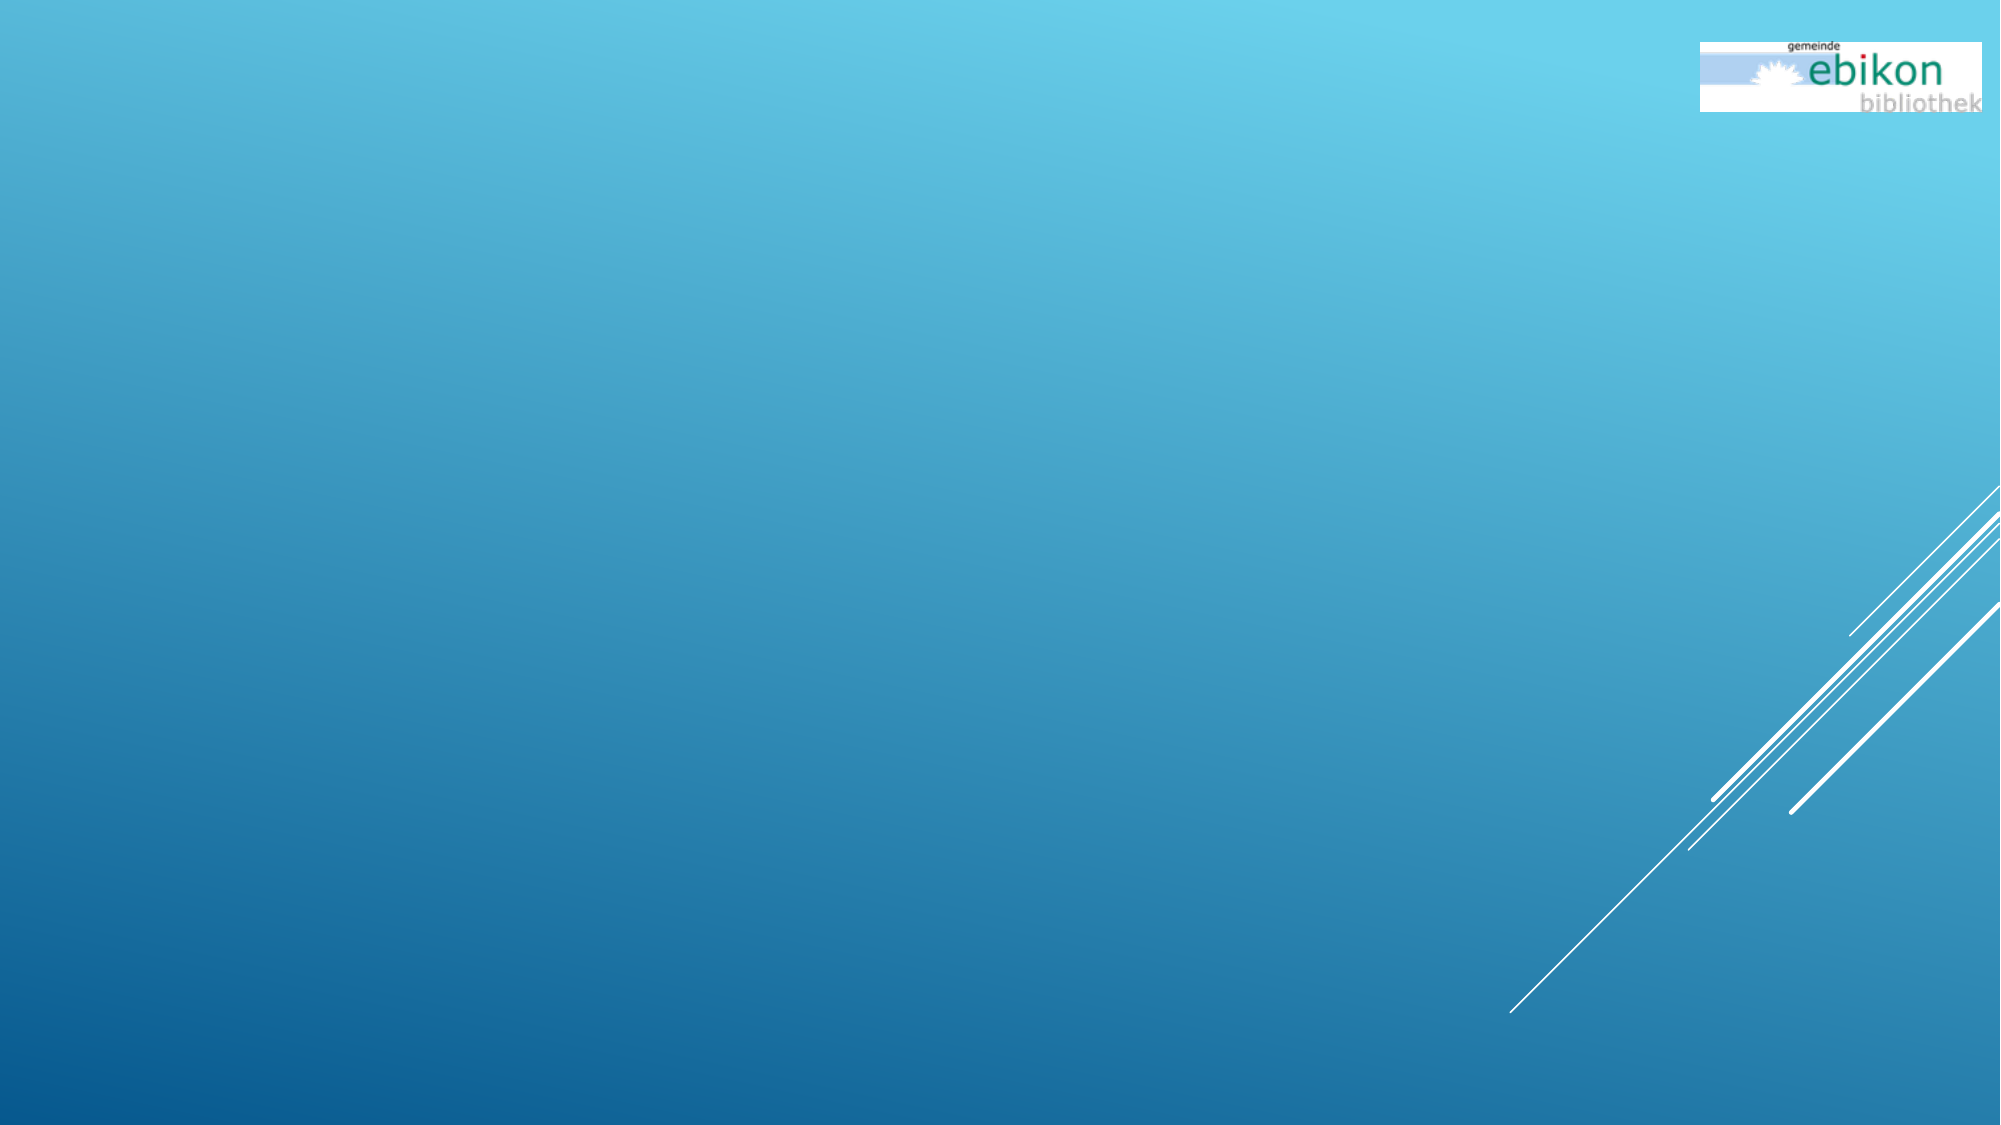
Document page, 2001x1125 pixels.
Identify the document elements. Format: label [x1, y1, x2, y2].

picture [1700, 41, 1983, 113]
